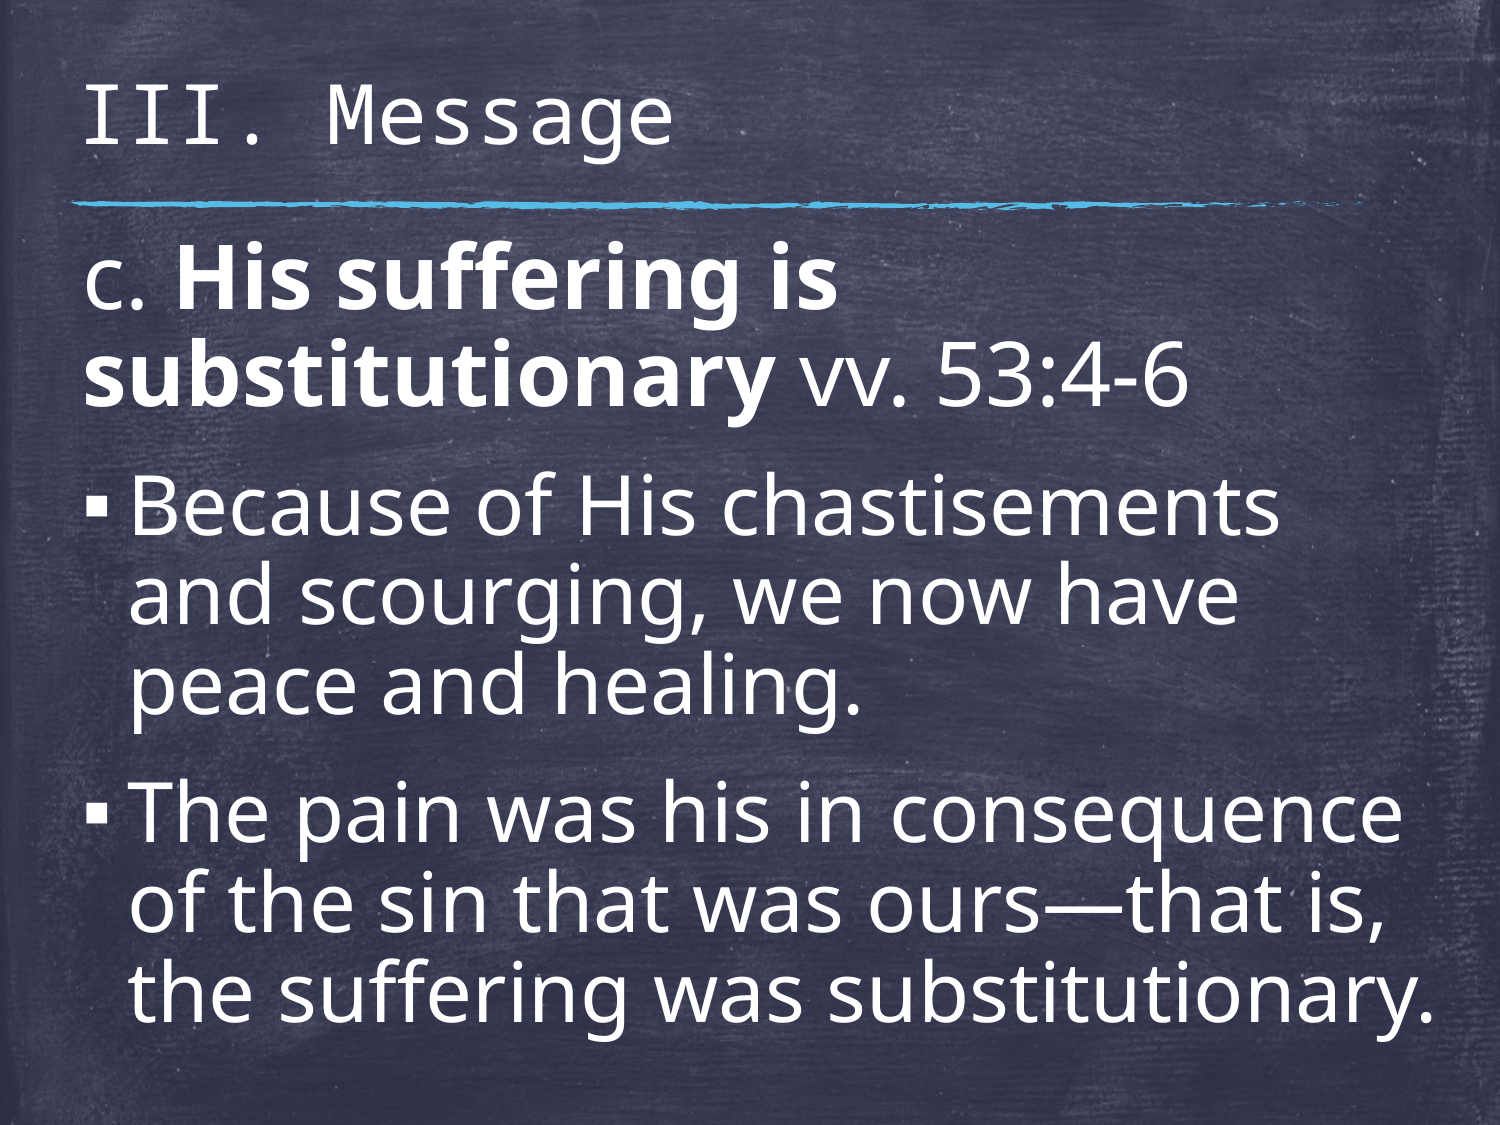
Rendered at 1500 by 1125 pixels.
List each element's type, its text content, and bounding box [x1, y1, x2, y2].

list c. His suffering is substitutionary vv. 53:4-6 Because of His chastisements and scourging, we now have peace and healing. The pain was his in consequence of the sin that was ours—that is, the suffering was substitutionary. [67, 224, 1468, 1100]
title III. Message [62, 0, 1298, 171]
